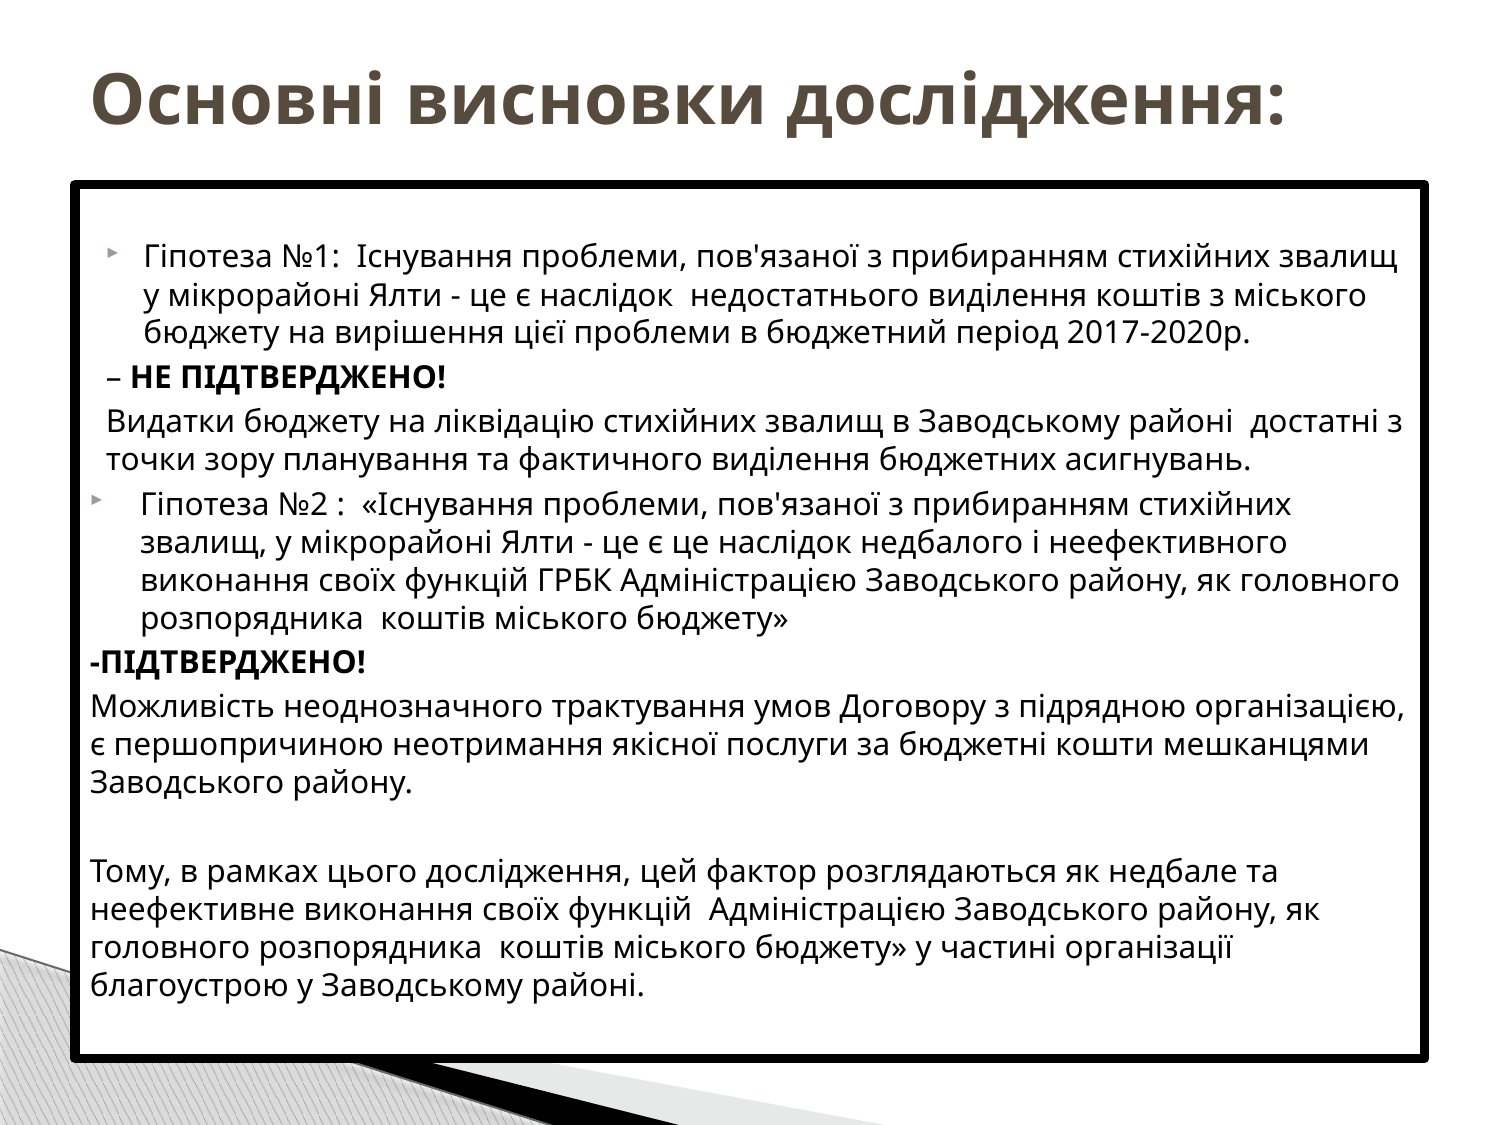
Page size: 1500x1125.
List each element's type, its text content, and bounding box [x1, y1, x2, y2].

title Основні висновки дослідження: [75, 45, 1425, 233]
list Гіпотеза №1: Існування проблеми, пов'язаної з прибиранням стихійних звалищ у мікрорайоні Ялти - це є наслідок недостатнього виділення коштів з міського бюджету на вирішення цієї проблеми в бюджетний період 2017-2020р. – НЕ ПІДТВЕРДЖЕНО! Видатки бюджету на ліквідацію стихійних звалищ в Заводському районі достатні з точки зору планування та фактичного виділення бюджетних асигнувань. Гіпотеза №2 : «Існування проблеми, пов'язаної з прибиранням стихійних звалищ, у мікрорайоні Ялти - це є це наслідок недбалого і неефективного виконання своїх функцій ГРБК Адміністрацією Заводського району, як головного розпорядника коштів міського бюджету» -ПІДТВЕРДЖЕНО! Можливість неоднозначного трактування умов Договору з підрядною організацією, є першопричиною неотримання якісної послуги за бюджетні кошти мешканцями Заводського району. Тому, в рамках цього дослідження, цей фактор розглядаються як недбале та неефективне виконання своїх функцій Адміністрацією Заводського району, як головного розпорядника коштів міського бюджету» у частині організації благоустрою у Заводському районі. [70, 180, 1429, 1063]
